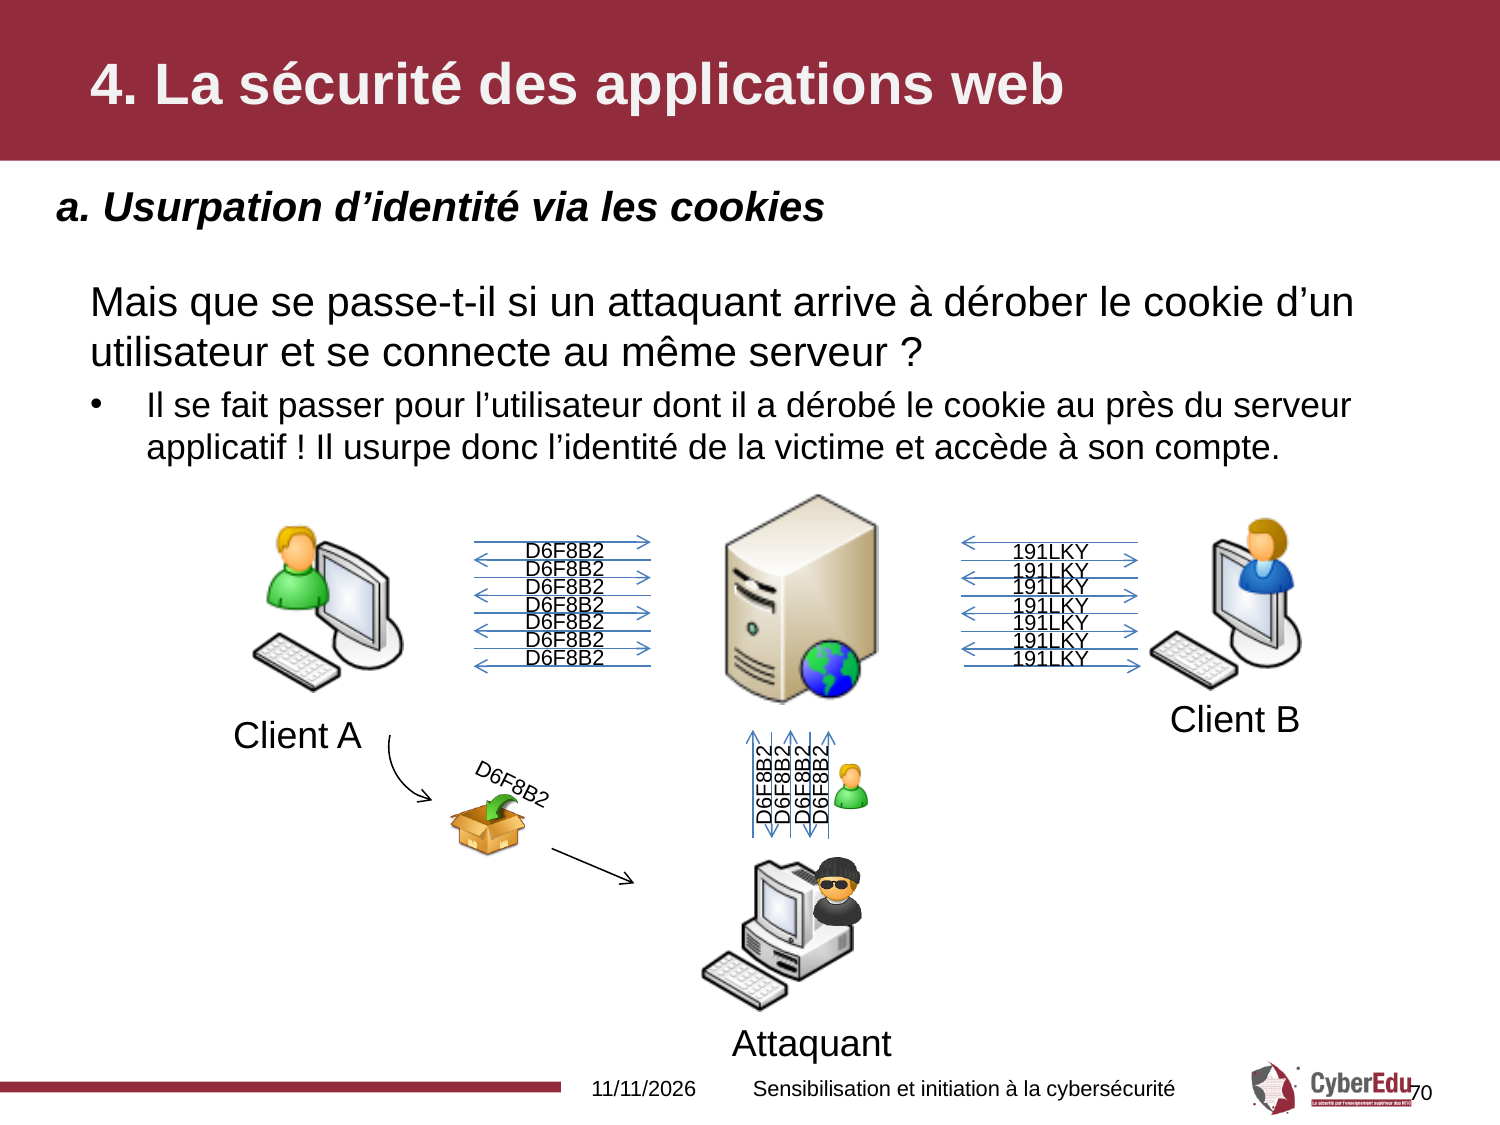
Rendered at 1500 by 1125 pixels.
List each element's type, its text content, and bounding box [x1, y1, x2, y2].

picture [1246, 1060, 1412, 1115]
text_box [217, 493, 1318, 1073]
text_box a. Usurpation d’identité via les cookies [41, 172, 1471, 268]
list Mais que se passe-t-il si un attaquant arrive à dérober le cookie d’un utilisateur et se connecte au même serveur ? Il se fait passer pour l’utilisateur dont il a dérobé le cookie au près du serveur applicatif ! Il usurpe donc l’identité de la victime et accède à son compte. [75, 268, 1425, 1024]
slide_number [561, 1082, 727, 1118]
title 4. La sécurité des applications web [75, 1, 1425, 161]
footer Sensibilisation et initiation à la cybersécurité [738, 1082, 1236, 1118]
